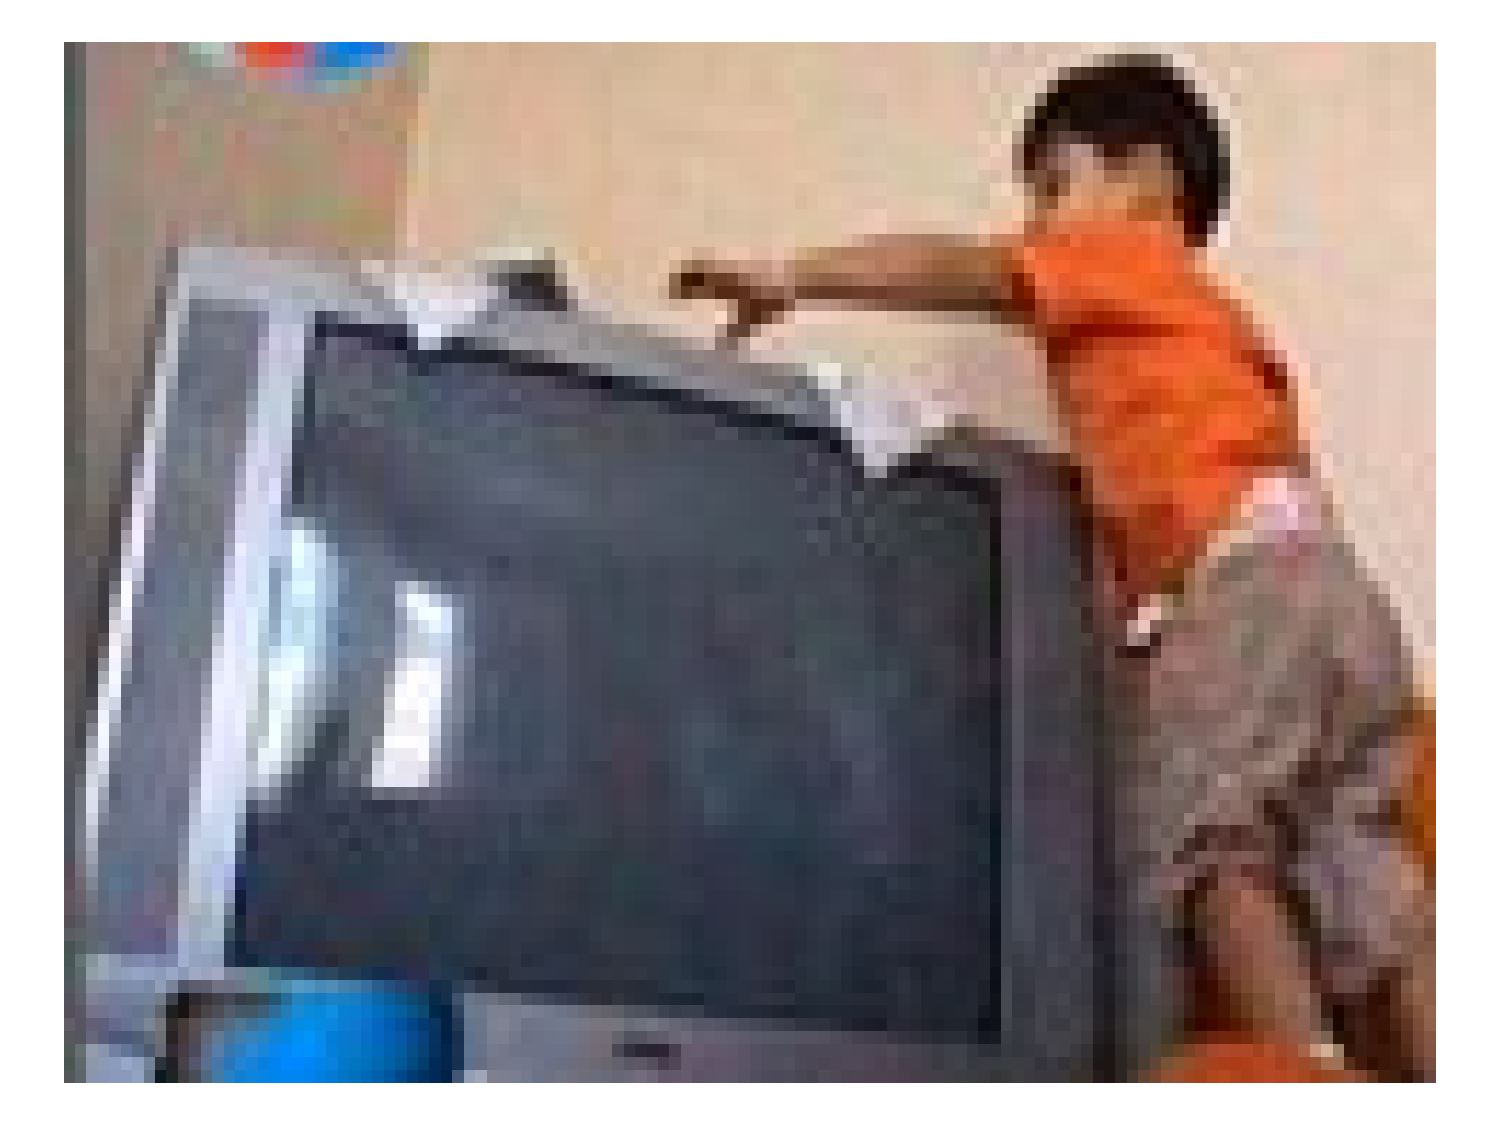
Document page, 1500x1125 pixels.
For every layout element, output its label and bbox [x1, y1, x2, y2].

picture [64, 42, 1436, 1083]
